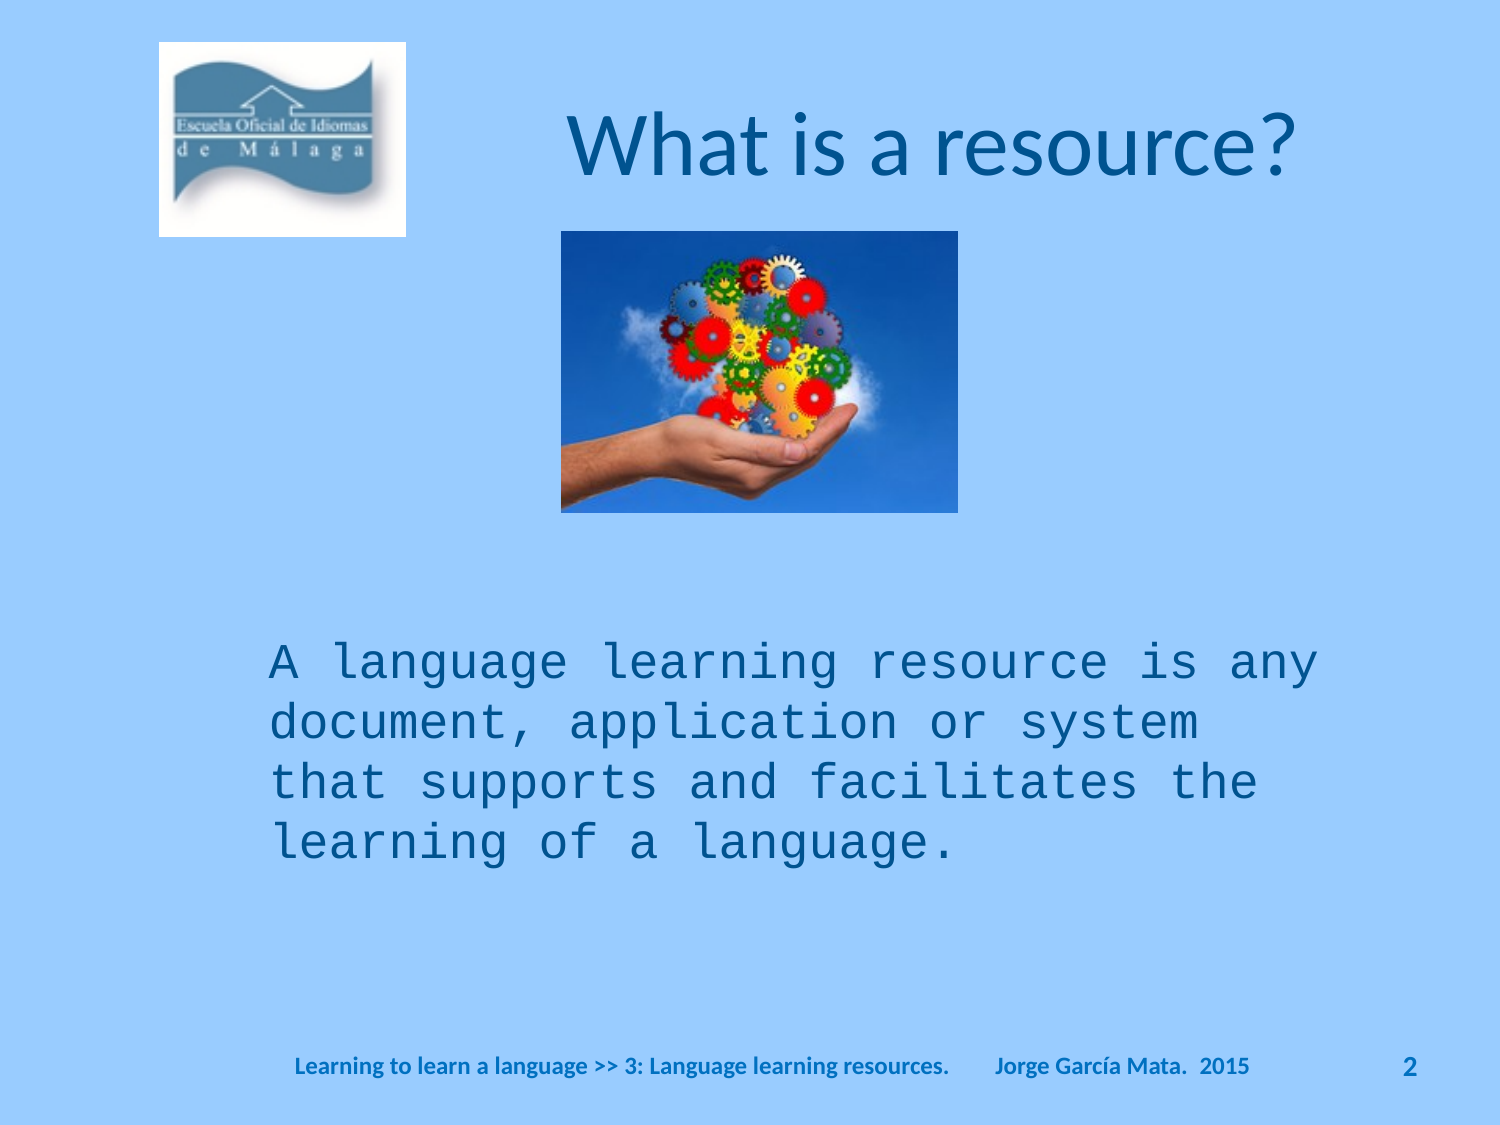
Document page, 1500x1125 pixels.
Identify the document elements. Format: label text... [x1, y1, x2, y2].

footer Learning to learn a language >> 3: Language learning resources. Jorge García Mata. 2015 [230, 1046, 1317, 1083]
title What is a resource? [442, 45, 1425, 233]
picture [560, 231, 959, 514]
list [159, 42, 406, 237]
text_box A language learning resource is any document, application or system that supports and facilitates the learning of a language. [253, 621, 1341, 937]
slide_number 2 [1387, 1035, 1425, 1095]
